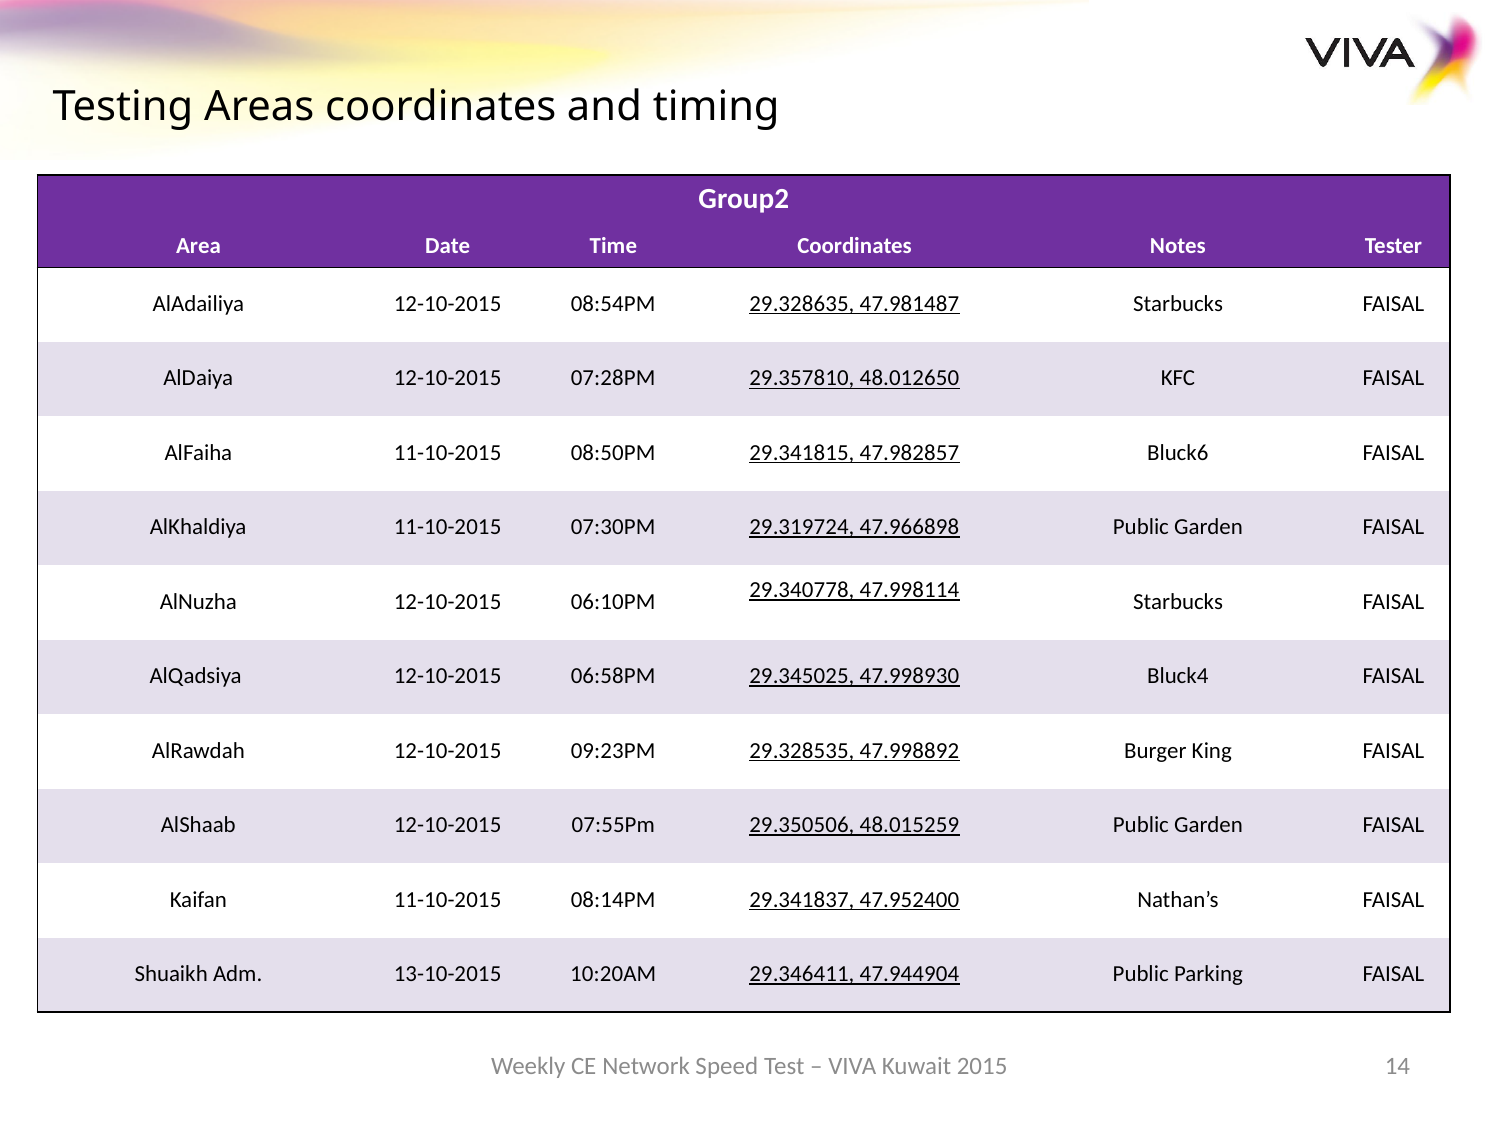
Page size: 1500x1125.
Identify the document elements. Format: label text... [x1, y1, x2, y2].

table_cell AlAdailiya [38, 268, 359, 342]
table_cell 06:10PM [536, 565, 691, 640]
table_cell 29.319724, 47.966898 [691, 491, 1019, 565]
table_cell AlQadsiya [38, 640, 359, 714]
table_cell 29.341837, 47.952400 [691, 863, 1019, 938]
table_cell FAISAL [1337, 268, 1449, 342]
table_cell 29.328535, 47.998892 [691, 714, 1019, 789]
table_cell 11-10-2015 [359, 416, 536, 491]
table_cell Area [38, 226, 359, 267]
table_cell Public Parking [1019, 938, 1337, 1011]
table_header Group2 [38, 176, 1449, 226]
table_cell Date [359, 226, 536, 267]
table_cell Public Garden [1019, 789, 1337, 863]
table_cell AlFaiha [38, 416, 359, 491]
table_cell AlRawdah [38, 714, 359, 789]
table_cell 12-10-2015 [359, 640, 536, 714]
table_cell 11-10-2015 [359, 863, 536, 938]
table_cell Shuaikh Adm. [38, 938, 359, 1011]
table_cell 29.341815, 47.982857 [691, 416, 1019, 491]
table_cell FAISAL [1337, 565, 1449, 640]
text_box Testing Areas coordinates and timing [37, 24, 1278, 174]
table_cell Burger King [1019, 714, 1337, 789]
table_cell Kaifan [38, 863, 359, 938]
table_cell AlNuzha [38, 565, 359, 640]
table_cell AlShaab [38, 789, 359, 863]
table_cell FAISAL [1337, 416, 1449, 491]
picture [1300, 12, 1485, 105]
table_cell AlDaiya [38, 342, 359, 416]
table_cell FAISAL [1337, 640, 1449, 714]
table_cell Starbucks [1019, 565, 1337, 640]
table_cell 29.350506, 48.015259 [691, 789, 1019, 863]
table_cell 29.345025, 47.998930 [691, 640, 1019, 714]
table_cell 29.346411, 47.944904 [691, 938, 1019, 1011]
table_cell 10:20AM [536, 938, 691, 1011]
table_cell Public Garden [1019, 491, 1337, 565]
table_cell KFC [1019, 342, 1337, 416]
table_cell 12-10-2015 [359, 565, 536, 640]
table_cell 29.357810, 48.012650 [691, 342, 1019, 416]
table_cell FAISAL [1337, 714, 1449, 789]
table_cell 07:55Pm [536, 789, 691, 863]
table_cell 12-10-2015 [359, 268, 536, 342]
table_cell 11-10-2015 [359, 491, 536, 565]
table_cell 08:50PM [536, 416, 691, 491]
table_cell 12-10-2015 [359, 714, 536, 789]
table_cell Starbucks [1019, 268, 1337, 342]
table_cell 06:58PM [536, 640, 691, 714]
picture [0, 0, 1089, 160]
table_cell Bluck6 [1019, 416, 1337, 491]
table_cell Time [536, 226, 691, 267]
table_cell 12-10-2015 [359, 342, 536, 416]
table_cell 08:54PM [536, 268, 691, 342]
table_cell FAISAL [1337, 491, 1449, 565]
table_cell Bluck4 [1019, 640, 1337, 714]
table_cell 12-10-2015 [359, 789, 536, 863]
table_cell FAISAL [1337, 789, 1449, 863]
table_cell 08:14PM [536, 863, 691, 938]
table_cell FAISAL [1337, 342, 1449, 416]
table_cell 29.328635, 47.981487 [691, 268, 1019, 342]
table_cell 13-10-2015 [359, 938, 536, 1011]
text_box Weekly CE Network Speed Test – VIVA Kuwait 2015 [205, 1042, 1074, 1103]
table_cell Coordinates [691, 226, 1019, 267]
table_cell 07:30PM [536, 491, 691, 565]
table_cell 29.340778, 47.998114 [691, 565, 1019, 640]
table_cell Nathan’s [1019, 863, 1337, 938]
table_cell 09:23PM [536, 714, 691, 789]
table_cell AlKhaldiya [38, 491, 359, 565]
table_cell 07:28PM [536, 342, 691, 416]
table_cell FAISAL [1337, 938, 1449, 1011]
table_cell Tester [1337, 226, 1449, 267]
table_cell FAISAL [1337, 863, 1449, 938]
table_cell Notes [1019, 226, 1337, 267]
text_box 14 [1074, 1042, 1425, 1103]
